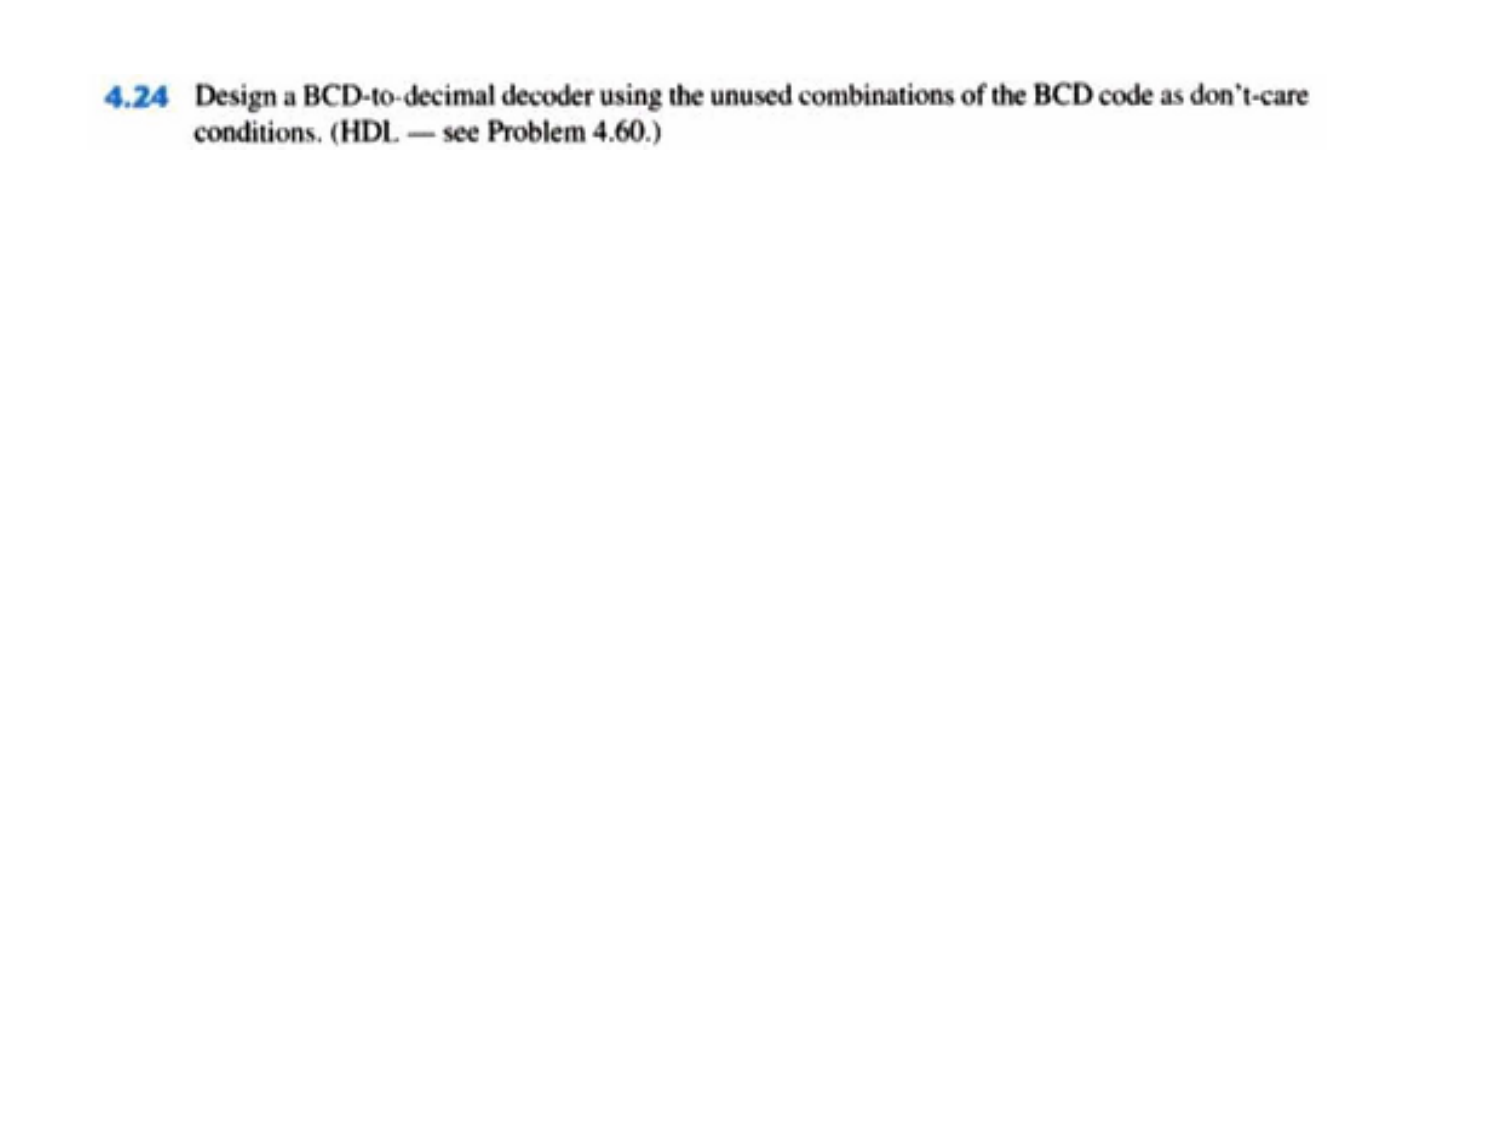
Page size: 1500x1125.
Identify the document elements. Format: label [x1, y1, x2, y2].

picture [87, 74, 1327, 151]
